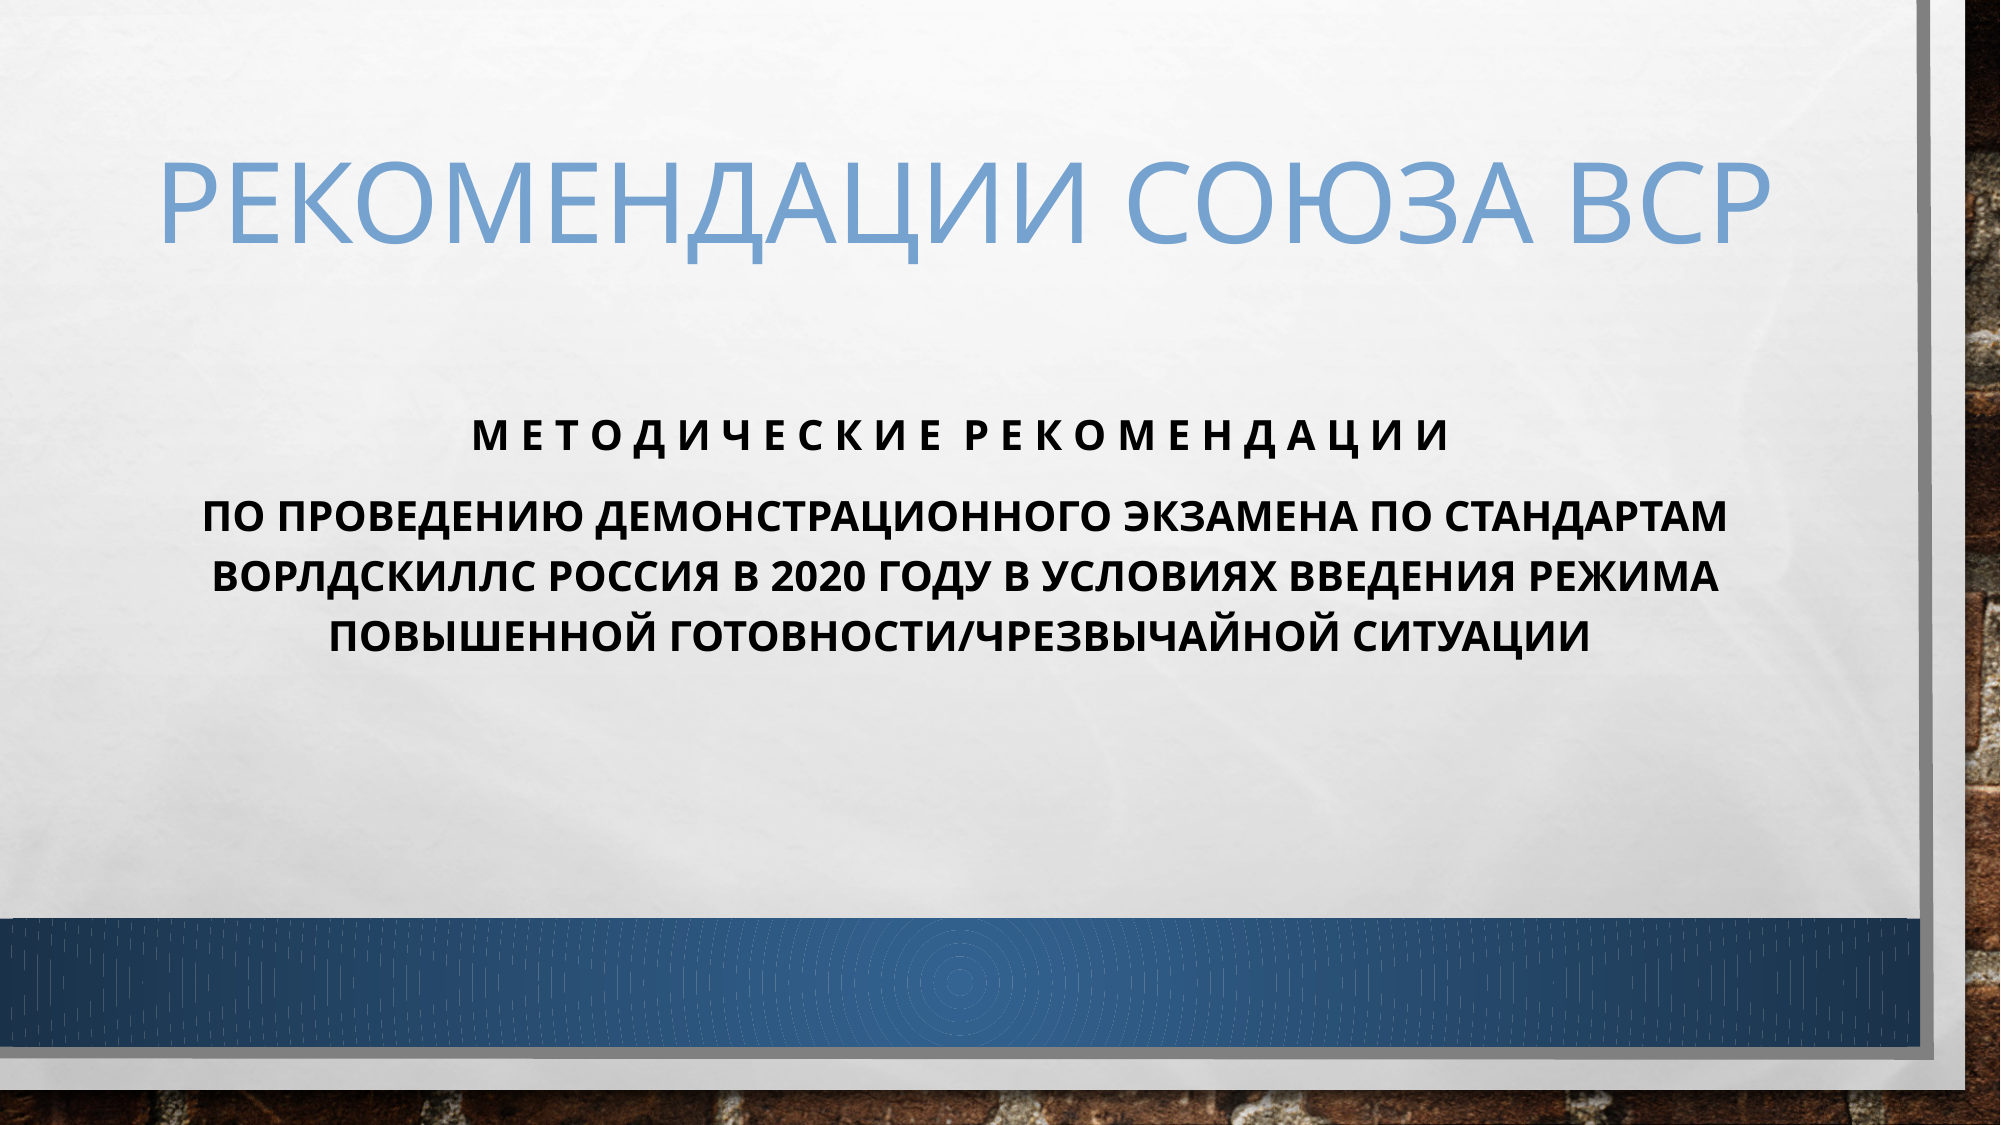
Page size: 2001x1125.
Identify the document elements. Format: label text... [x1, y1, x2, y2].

title Рекомендации союза вср [112, 112, 1818, 302]
list М Е Т О Д И Ч Е С К И Е Р Е К О М Е Н Д А Ц И И по проведению демонстрационного экзамена по стандартам Ворлдскиллс Россия в 2020 году в условиях введения режима повышенной готовности/чрезвычайной ситуации [112, 338, 1818, 882]
picture [0, 0, 2000, 1125]
